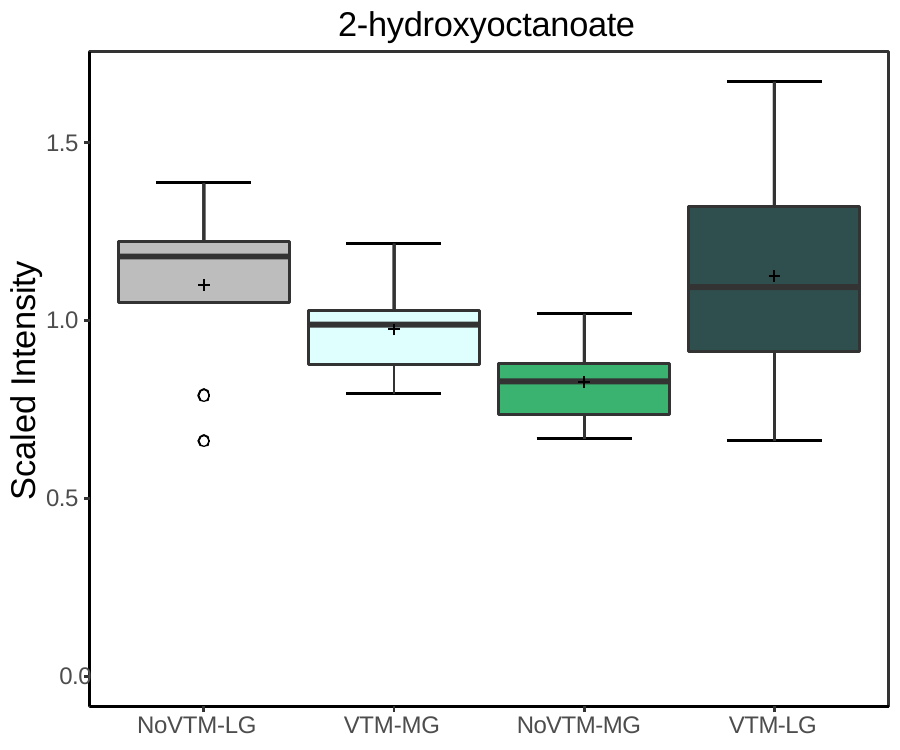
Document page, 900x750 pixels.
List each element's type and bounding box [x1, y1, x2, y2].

text_box [44, 124, 82, 156]
footer [57, 661, 95, 750]
text_box [1, 256, 82, 512]
slide_number [134, 713, 290, 750]
text_box [336, 0, 643, 44]
text_box [83, 50, 891, 738]
